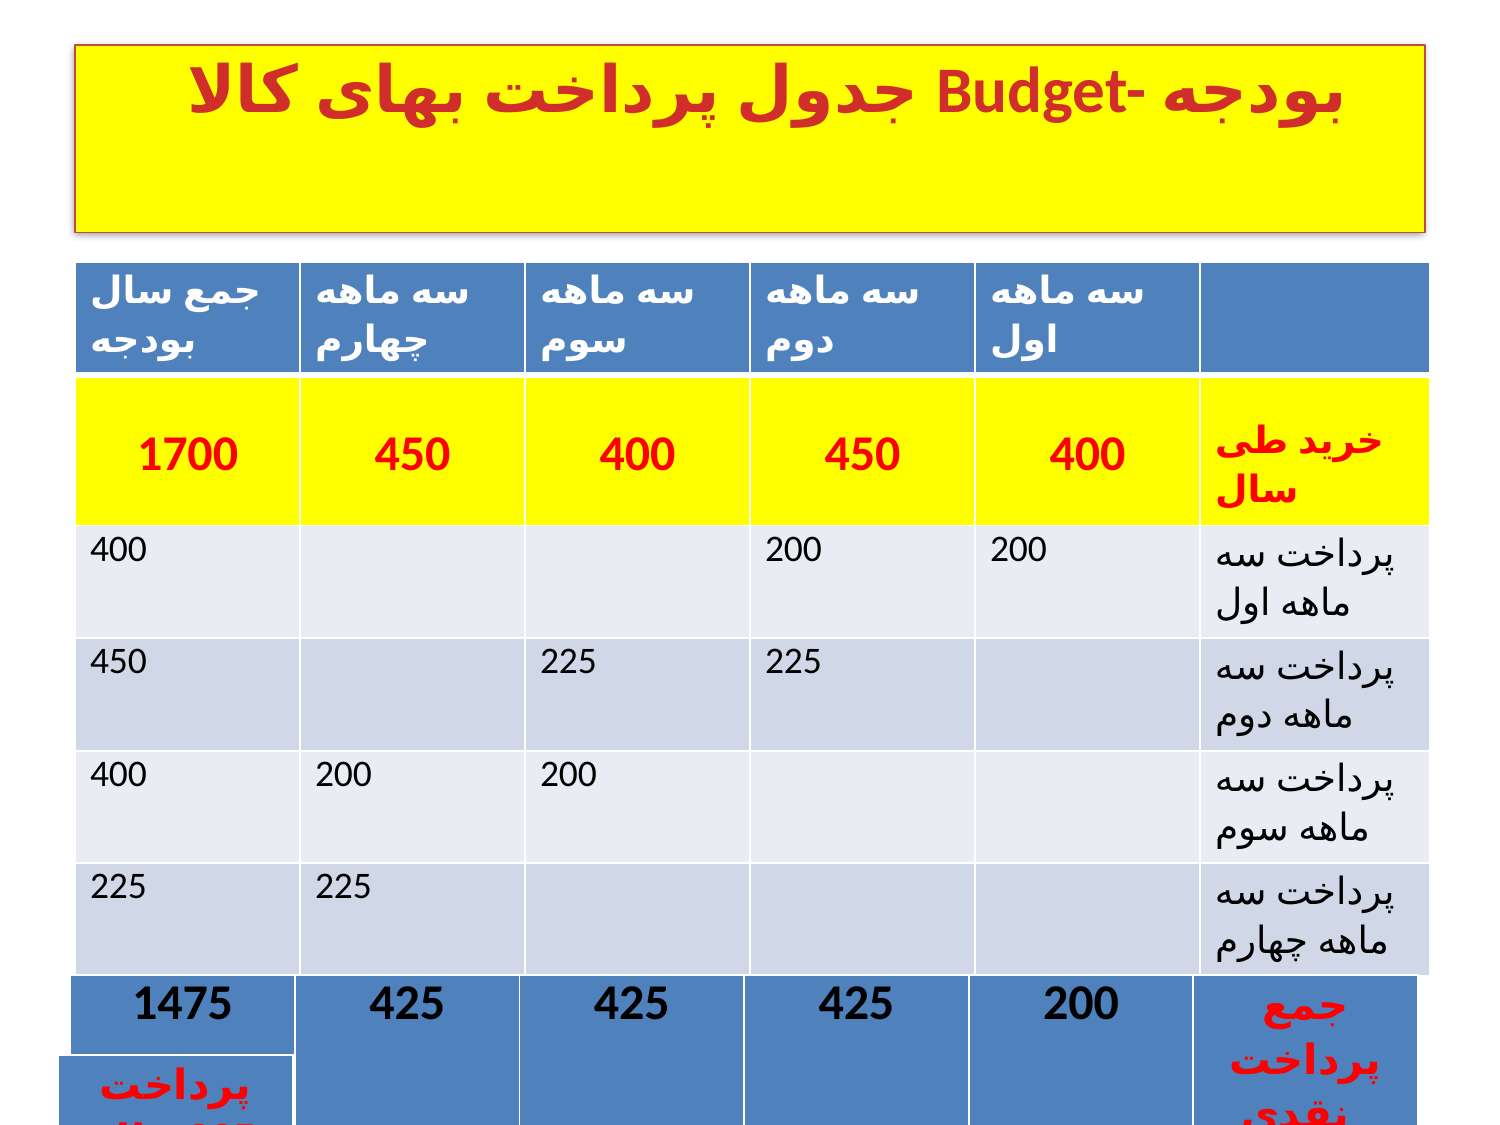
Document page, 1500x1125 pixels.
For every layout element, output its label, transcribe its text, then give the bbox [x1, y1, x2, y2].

table_cell 400 [526, 378, 749, 525]
table_cell 225 [76, 864, 299, 974]
table_cell 200 [751, 526, 974, 637]
table_cell خرید طی سال [1201, 378, 1429, 525]
table_cell 450 [751, 378, 974, 525]
table_header جمع پرداخت نقدی [1194, 976, 1417, 1125]
table_cell 400 [76, 752, 299, 862]
table_header جمع سال بودجه [76, 263, 299, 372]
table_header [1201, 263, 1429, 372]
table_cell 200 [526, 752, 749, 862]
table_cell [976, 639, 1199, 750]
table_cell پرداخت سه ماهه دوم [1201, 639, 1429, 750]
table_cell [526, 864, 749, 974]
table_cell 400 [976, 378, 1199, 525]
table_cell 225 [751, 639, 974, 750]
table_cell پرداخت سه ماهه سوم [1201, 752, 1429, 862]
table_cell 1700 [76, 378, 299, 525]
table_cell 400 [76, 526, 299, 637]
table_cell 200 [301, 752, 524, 862]
table_cell [751, 864, 974, 974]
table_header سه ماهه اول [976, 263, 1199, 372]
table_cell [976, 864, 1199, 974]
table_cell 225 [526, 639, 749, 750]
table_cell پرداخت سه ماهه اول [1201, 526, 1429, 637]
table_header سه ماهه دوم [751, 263, 974, 372]
table_cell [301, 639, 524, 750]
table_header 200 [970, 976, 1192, 1125]
table_header سه ماهه سوم [526, 263, 749, 372]
table_cell [301, 526, 524, 637]
table_header 1475 [71, 976, 294, 1054]
table_header 425 [296, 976, 519, 1125]
table_cell 450 [301, 378, 524, 525]
table_cell پرداخت سه ماهه چهارم [1201, 864, 1429, 975]
table_cell 225 [301, 864, 524, 974]
table_header سه ماهه چهارم [301, 263, 524, 372]
table_header 425 [745, 976, 968, 1125]
title جدول پرداخت بهای کالا Budget- بودجه [74, 44, 1426, 233]
table_header پرداخت 225سال اتی [59, 1056, 292, 1125]
table_cell 200 [976, 526, 1199, 637]
table_cell [976, 752, 1199, 862]
table_cell 450 [76, 639, 299, 750]
table_header 425 [520, 976, 743, 1125]
table_cell [751, 752, 974, 862]
table_cell [526, 526, 749, 637]
